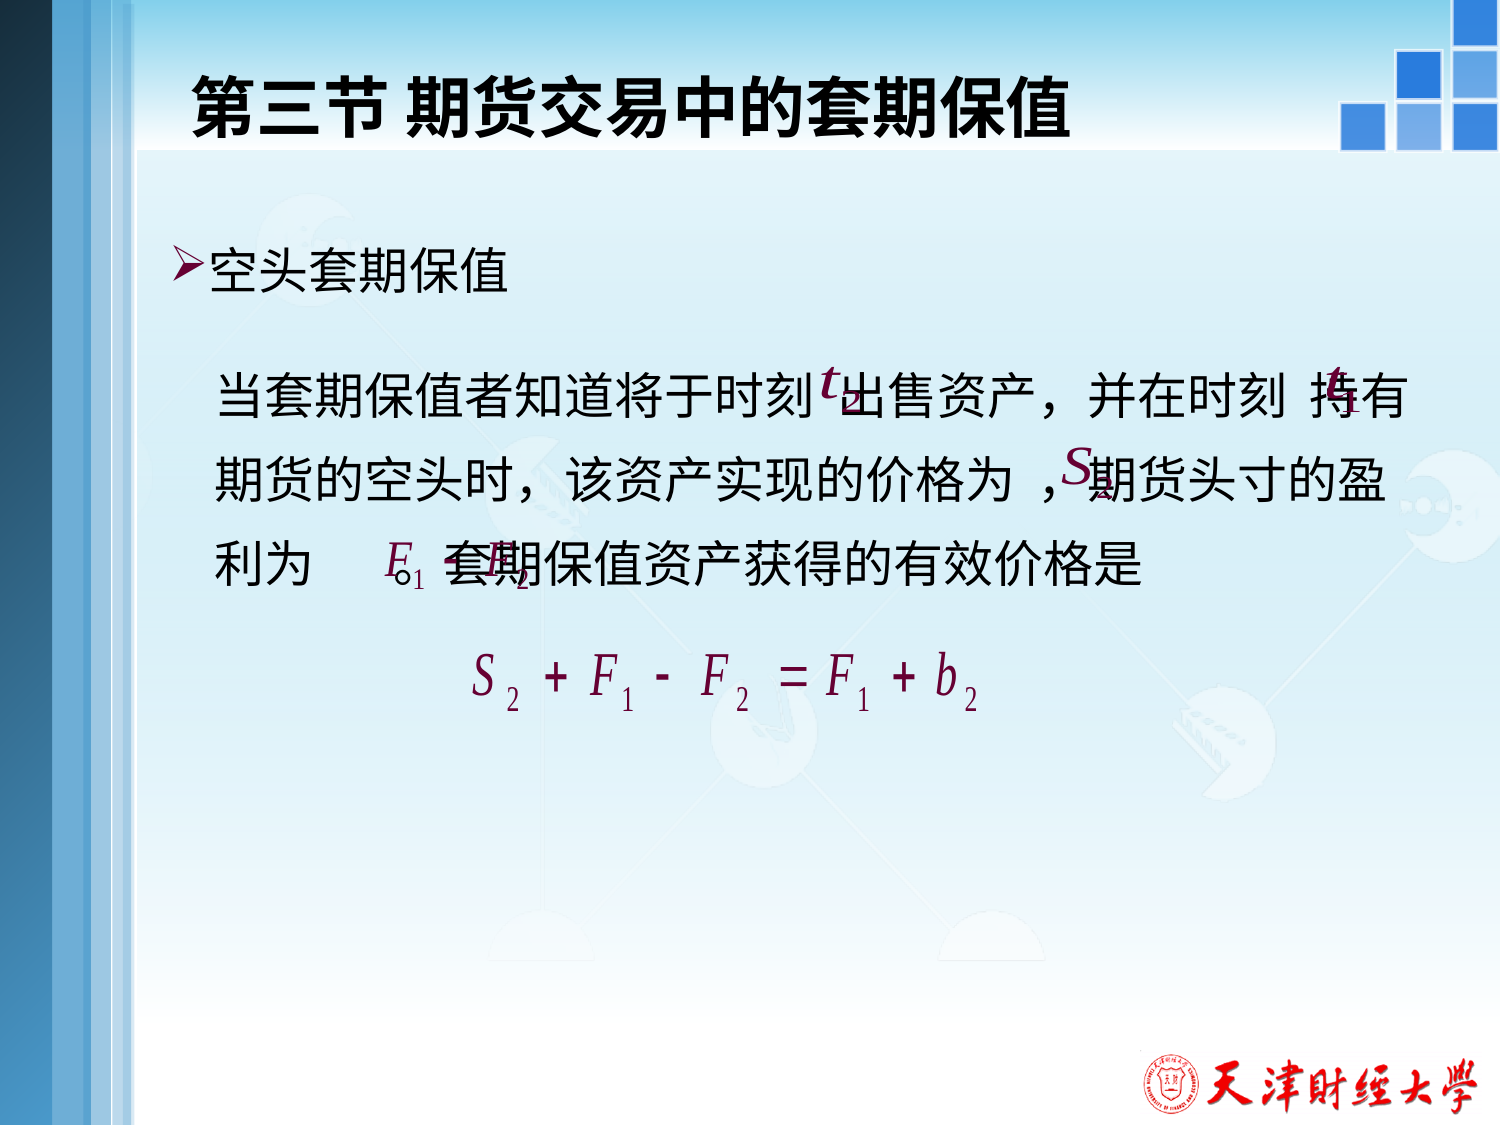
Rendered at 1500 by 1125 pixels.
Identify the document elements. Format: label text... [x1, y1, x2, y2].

picture [1131, 1049, 1500, 1119]
text_box 空头套期保值 [154, 231, 805, 307]
picture [132, 150, 1500, 965]
text_box 当套期保值者知道将于时刻 出售资产，并在时刻 持有期货的空头时，该资产实现的价格为 ，期货头寸的盈利为 。套期保值资产获得的有效价格是 [200, 333, 1450, 600]
picture [1050, 428, 1123, 505]
picture [811, 343, 866, 419]
picture [374, 524, 538, 595]
title 第三节 期货交易中的套期保值 [174, 75, 1175, 138]
picture [1316, 343, 1360, 419]
